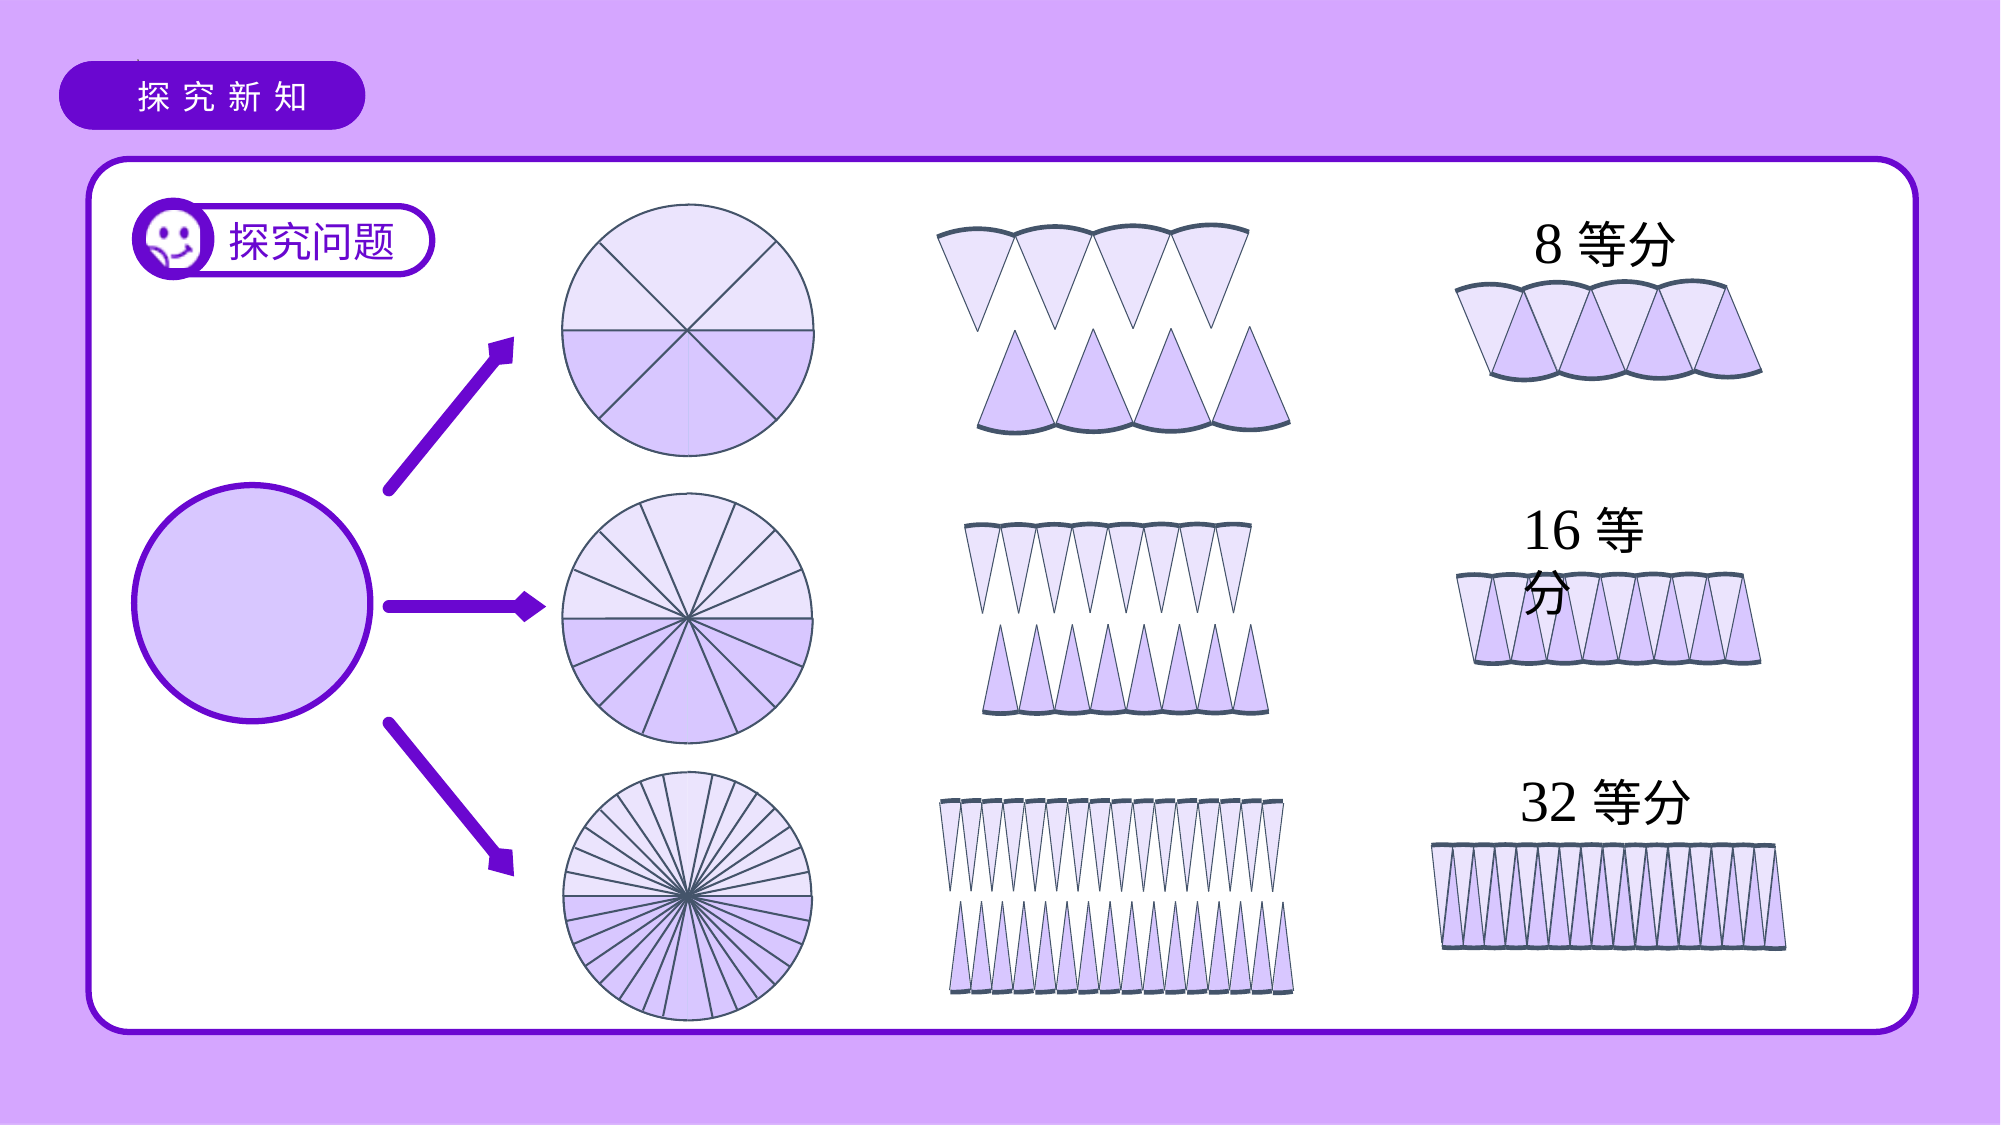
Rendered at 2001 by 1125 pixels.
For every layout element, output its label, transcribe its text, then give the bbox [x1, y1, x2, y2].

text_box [893, 523, 1340, 714]
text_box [851, 801, 1382, 992]
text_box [1385, 484, 1833, 753]
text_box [131, 197, 433, 281]
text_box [562, 492, 814, 745]
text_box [1401, 195, 1816, 466]
text_box 探究新知 [111, 68, 333, 124]
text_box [874, 223, 1353, 436]
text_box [562, 203, 814, 458]
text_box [388, 723, 515, 877]
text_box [562, 771, 813, 1022]
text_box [1343, 750, 1875, 1043]
picture [0, 0, 2001, 1125]
text_box [133, 484, 372, 723]
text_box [388, 336, 515, 491]
